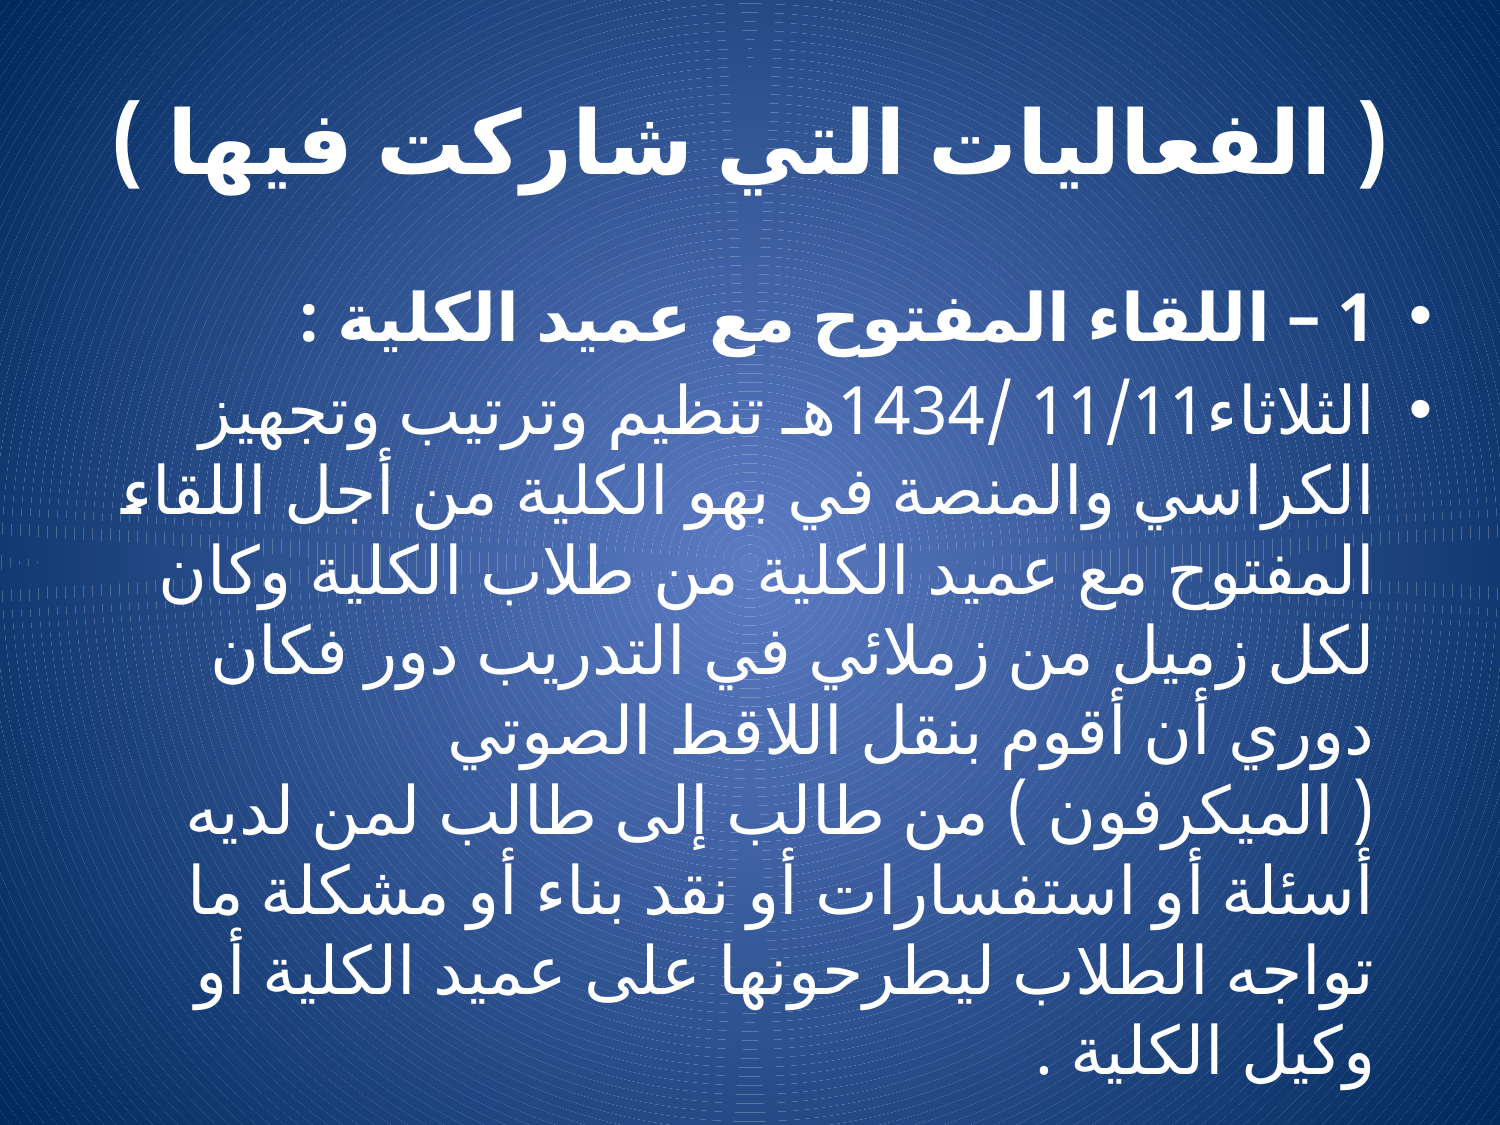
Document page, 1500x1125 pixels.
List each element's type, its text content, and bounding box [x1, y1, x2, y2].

list 1 – اللقاء المفتوح مع عميد الكلية : الثلاثاء11/11 /1434هـ تنظيم وترتيب وتجهيز الكراسي والمنصة في بهو الكلية من أجل اللقاء المفتوح مع عميد الكلية من طلاب الكلية وكان لكل زميل من زملائي في التدريب دور فكان دوري أن أقوم بنقل اللاقط الصوتي ( الميكرفون ) من طالب إلى طالب لمن لديه أسئلة أو استفسارات أو نقد بناء أو مشكلة ما تواجه الطلاب ليطرحونها على عميد الكلية أو وكيل الكلية . [53, 267, 1447, 1093]
title ( الفعاليات التي شاركت فيها ) [75, 45, 1425, 233]
